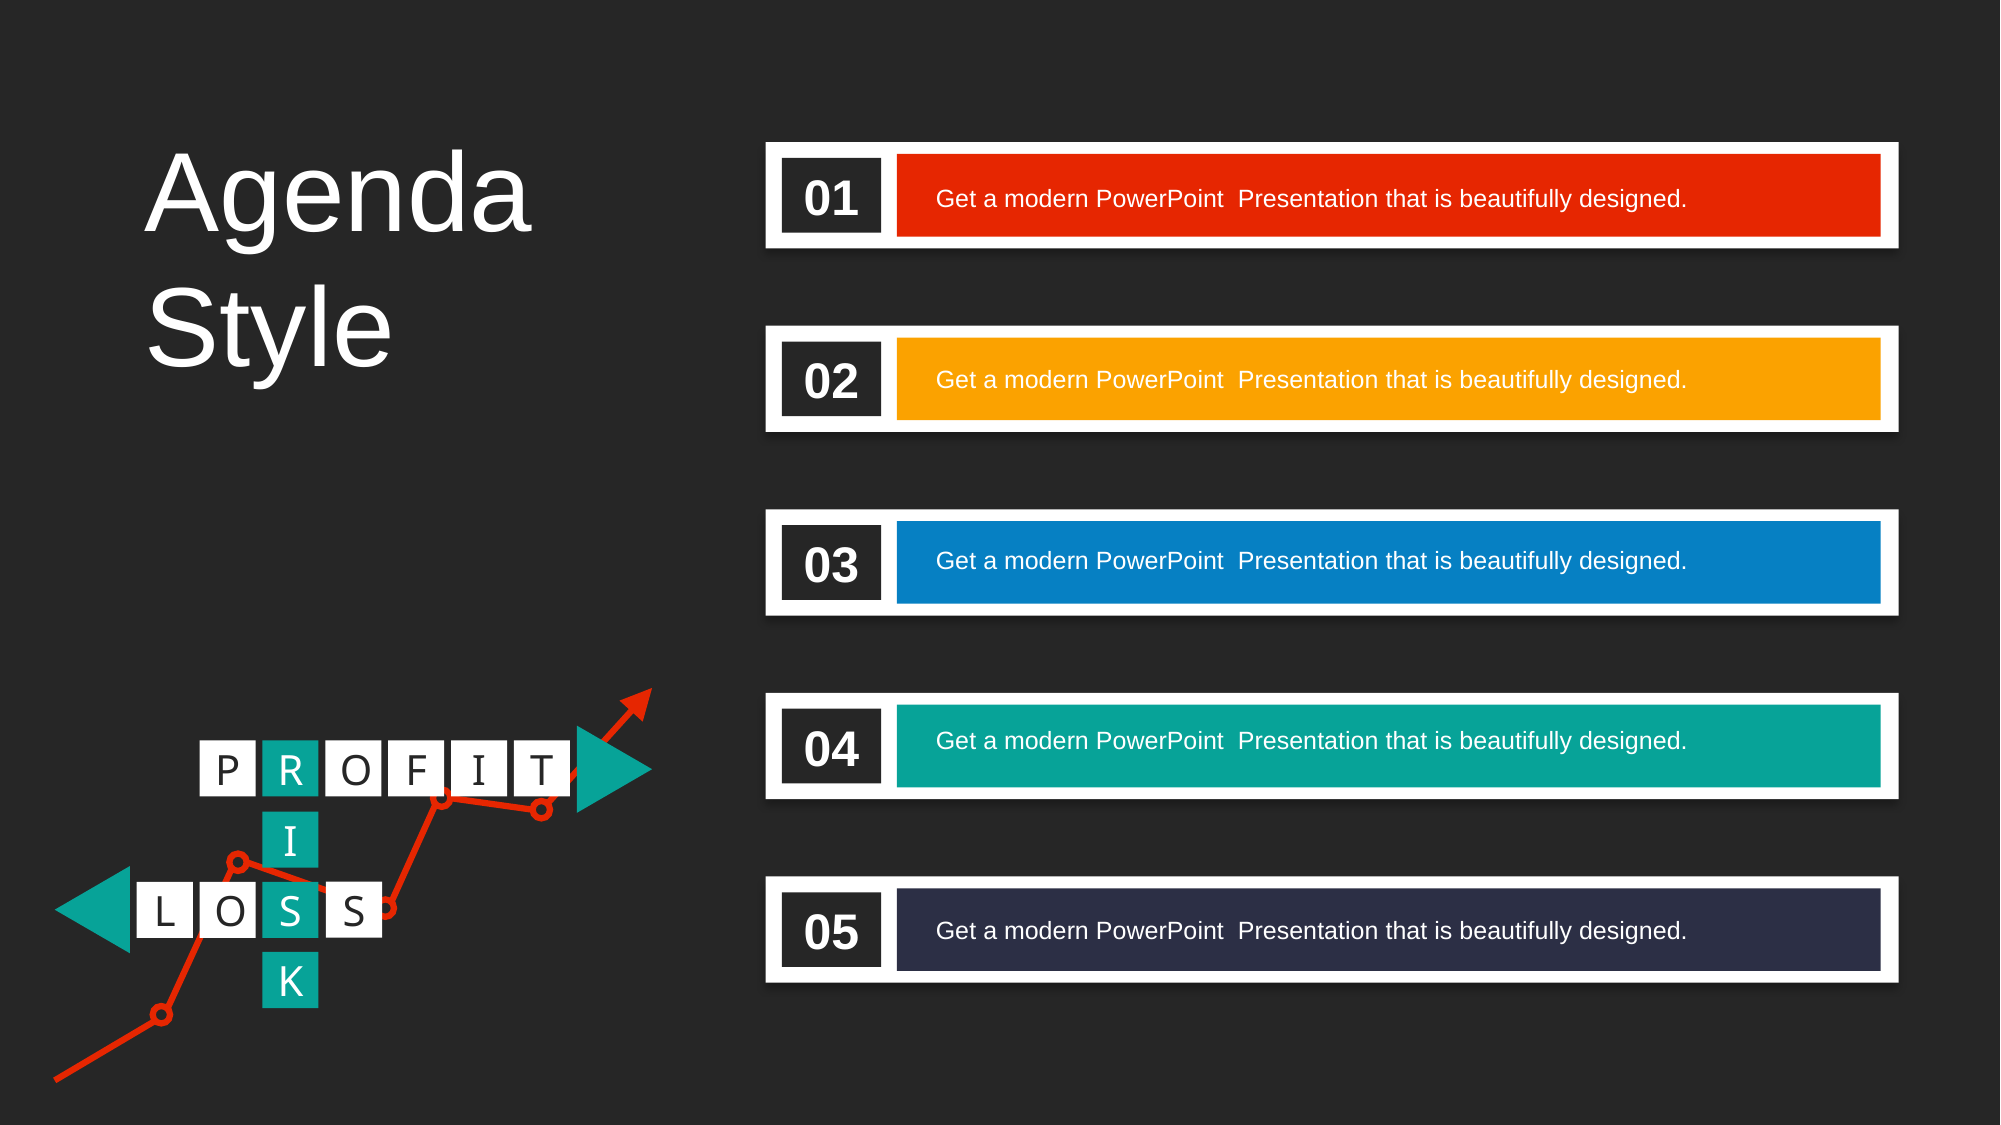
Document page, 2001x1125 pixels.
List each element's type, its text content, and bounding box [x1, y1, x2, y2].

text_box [765, 142, 1899, 983]
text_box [54, 687, 653, 725]
text_box Agenda Style [129, 111, 577, 397]
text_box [54, 1009, 653, 1081]
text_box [54, 725, 653, 1009]
